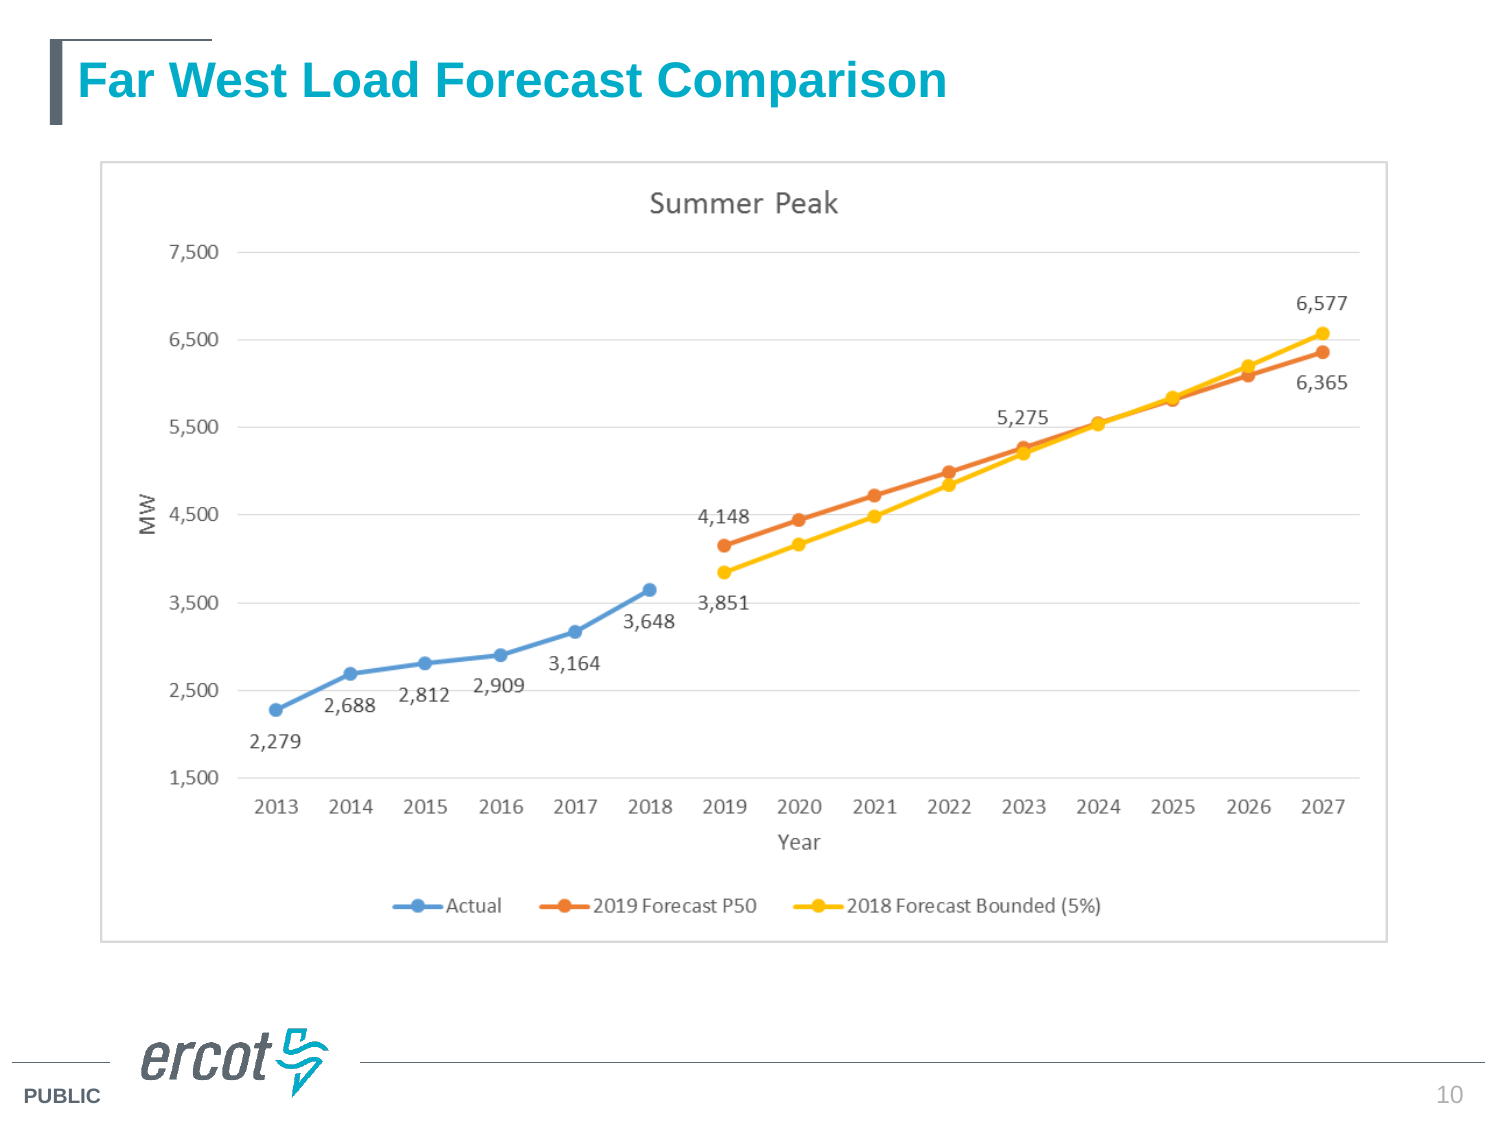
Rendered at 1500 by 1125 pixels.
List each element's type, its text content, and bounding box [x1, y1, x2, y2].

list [100, 161, 1388, 943]
title Far West Load Forecast Comparison [62, 39, 1450, 228]
slide_number 10 [1412, 1076, 1488, 1112]
picture [137, 1024, 332, 1100]
